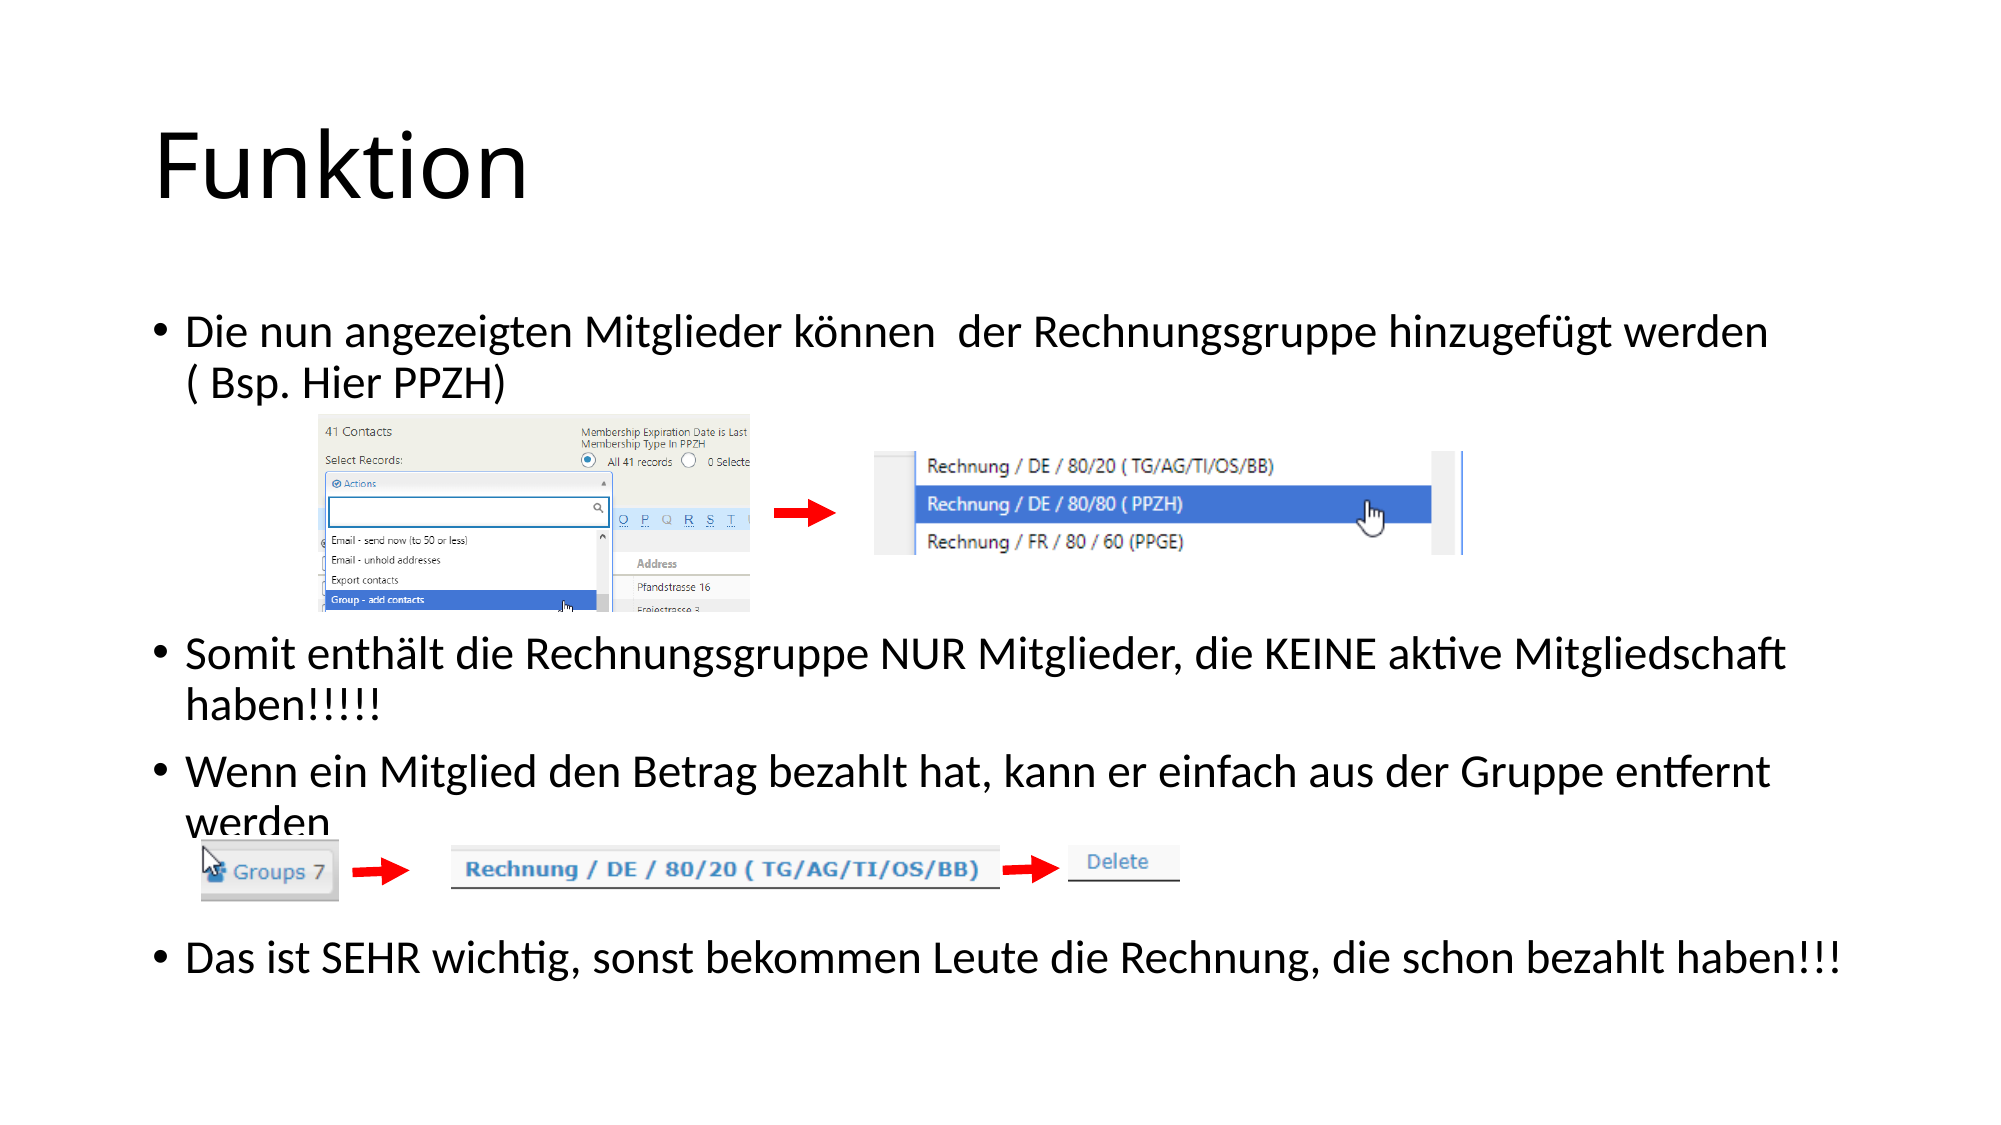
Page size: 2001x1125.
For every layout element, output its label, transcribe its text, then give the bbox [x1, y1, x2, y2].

picture [318, 414, 750, 612]
picture [874, 451, 1463, 555]
title Funktion [137, 59, 1863, 278]
picture [201, 835, 339, 908]
list Die nun angezeigten Mitglieder können der Rechnungsgruppe hinzugefügt werden ( Bsp. Hier PPZH) Somit enthält die Rechnungsgruppe NUR Mitglieder, die KEINE aktive Mitgliedschaft haben!!!!! Wenn ein Mitglied den Betrag bezahlt hat, kann er einfach aus der Gruppe entfernt werden Das ist SEHR wichtig, sonst bekommen Leute die Rechnung, die schon bezahlt haben!!! [137, 299, 1863, 1014]
picture [1068, 845, 1180, 885]
picture [451, 845, 1000, 898]
